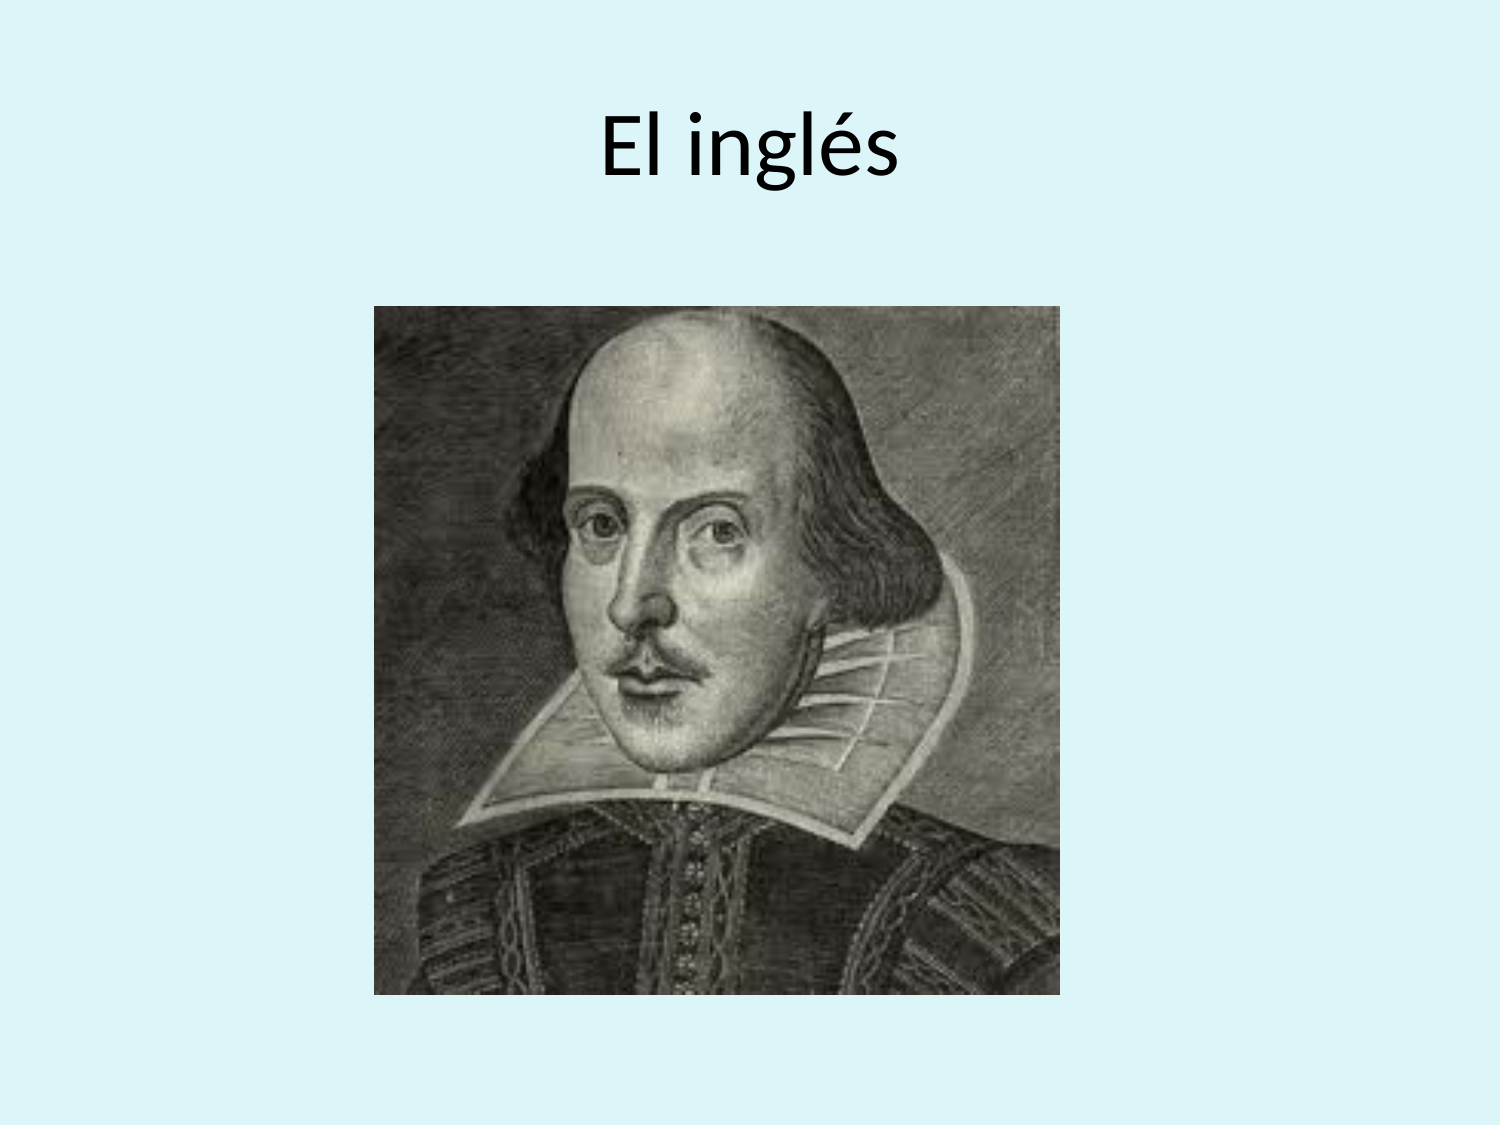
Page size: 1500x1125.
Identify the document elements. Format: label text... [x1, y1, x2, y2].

title El inglés [75, 45, 1425, 233]
picture [374, 305, 1060, 995]
